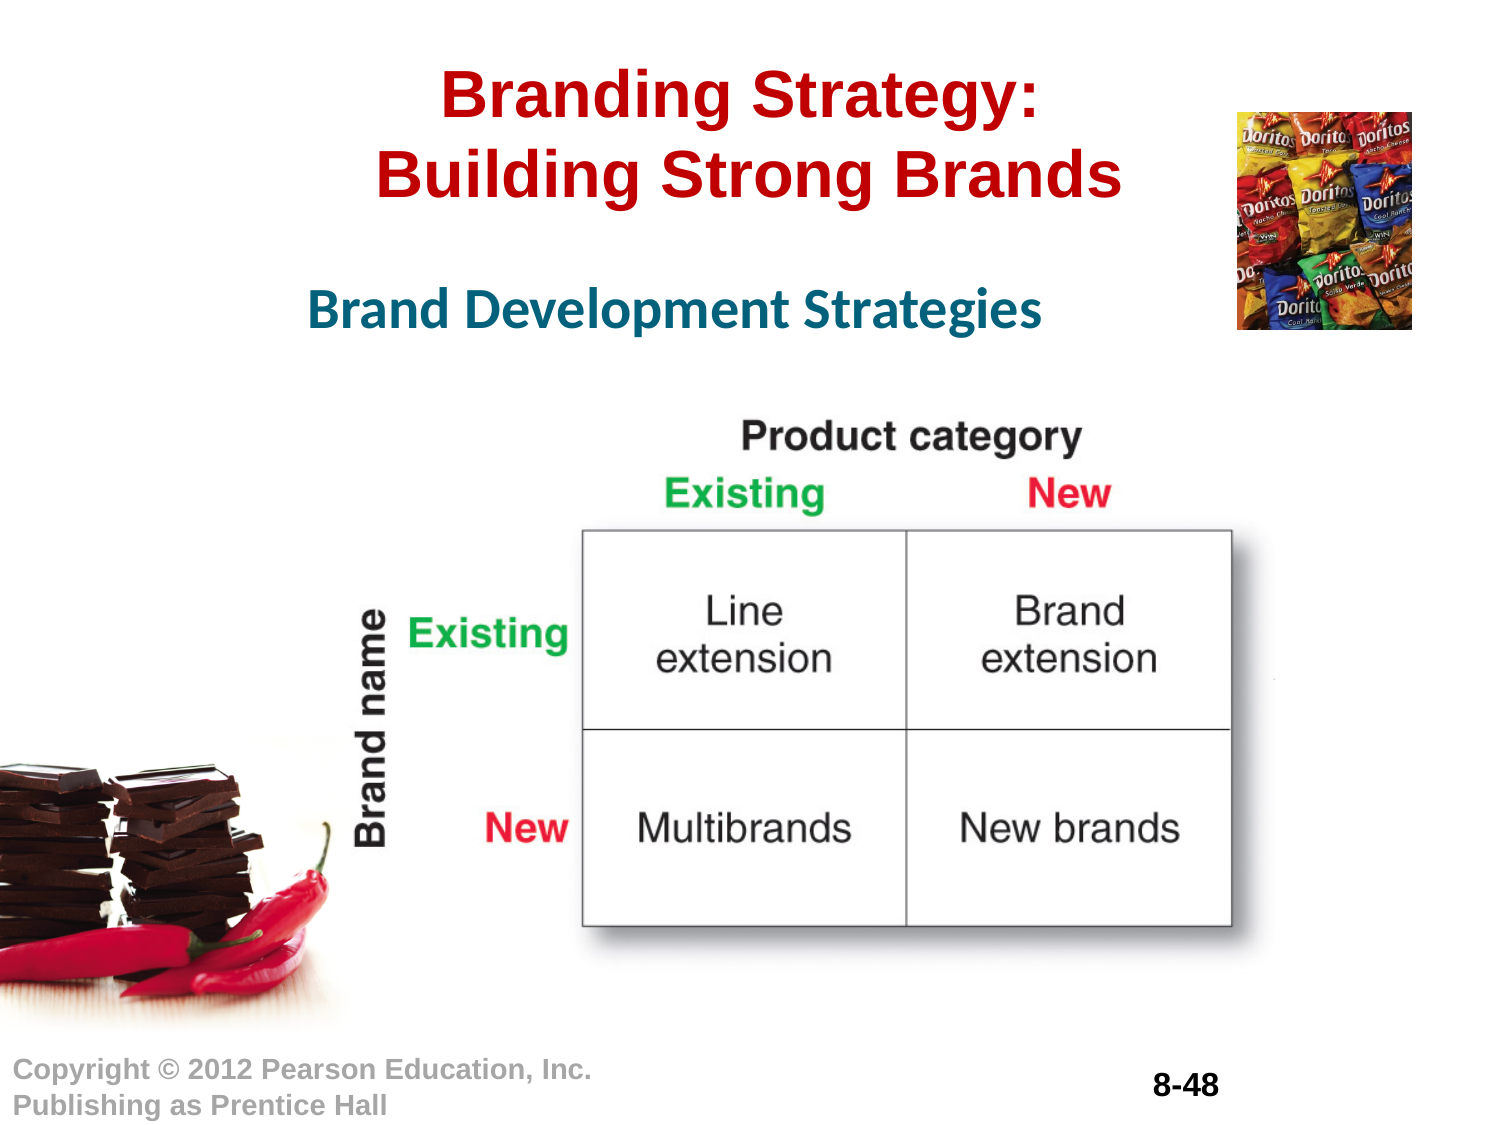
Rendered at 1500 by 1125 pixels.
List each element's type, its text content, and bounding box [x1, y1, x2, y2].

picture [1237, 112, 1412, 330]
title Branding Strategy: Building Strong Brands [0, 37, 1500, 226]
picture [0, 414, 1276, 1038]
list Brand Development Strategies [87, 262, 1232, 326]
